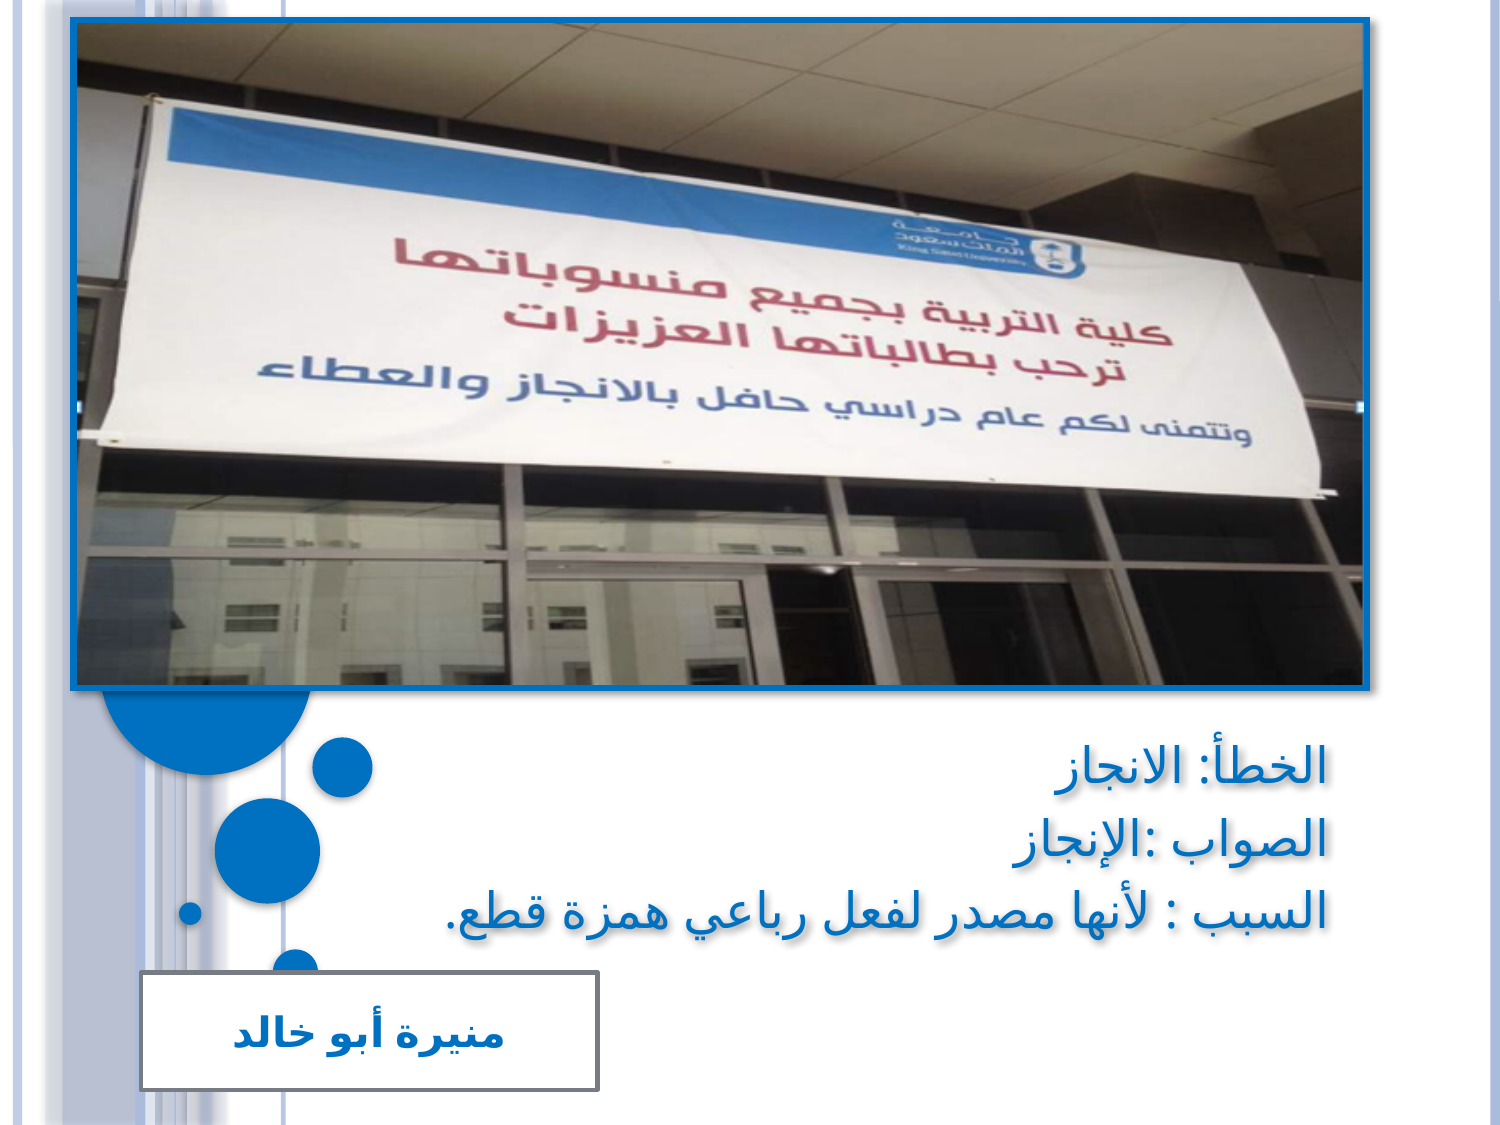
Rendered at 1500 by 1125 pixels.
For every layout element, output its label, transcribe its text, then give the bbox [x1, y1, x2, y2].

picture [76, 22, 1365, 686]
subtitle الخطأ: الانجاز الصواب :الإنجاز السبب : لأنها مصدر لفعل رباعي همزة قطع. [70, 726, 1345, 1014]
text_box منيرة أبو خالد [139, 970, 600, 1092]
